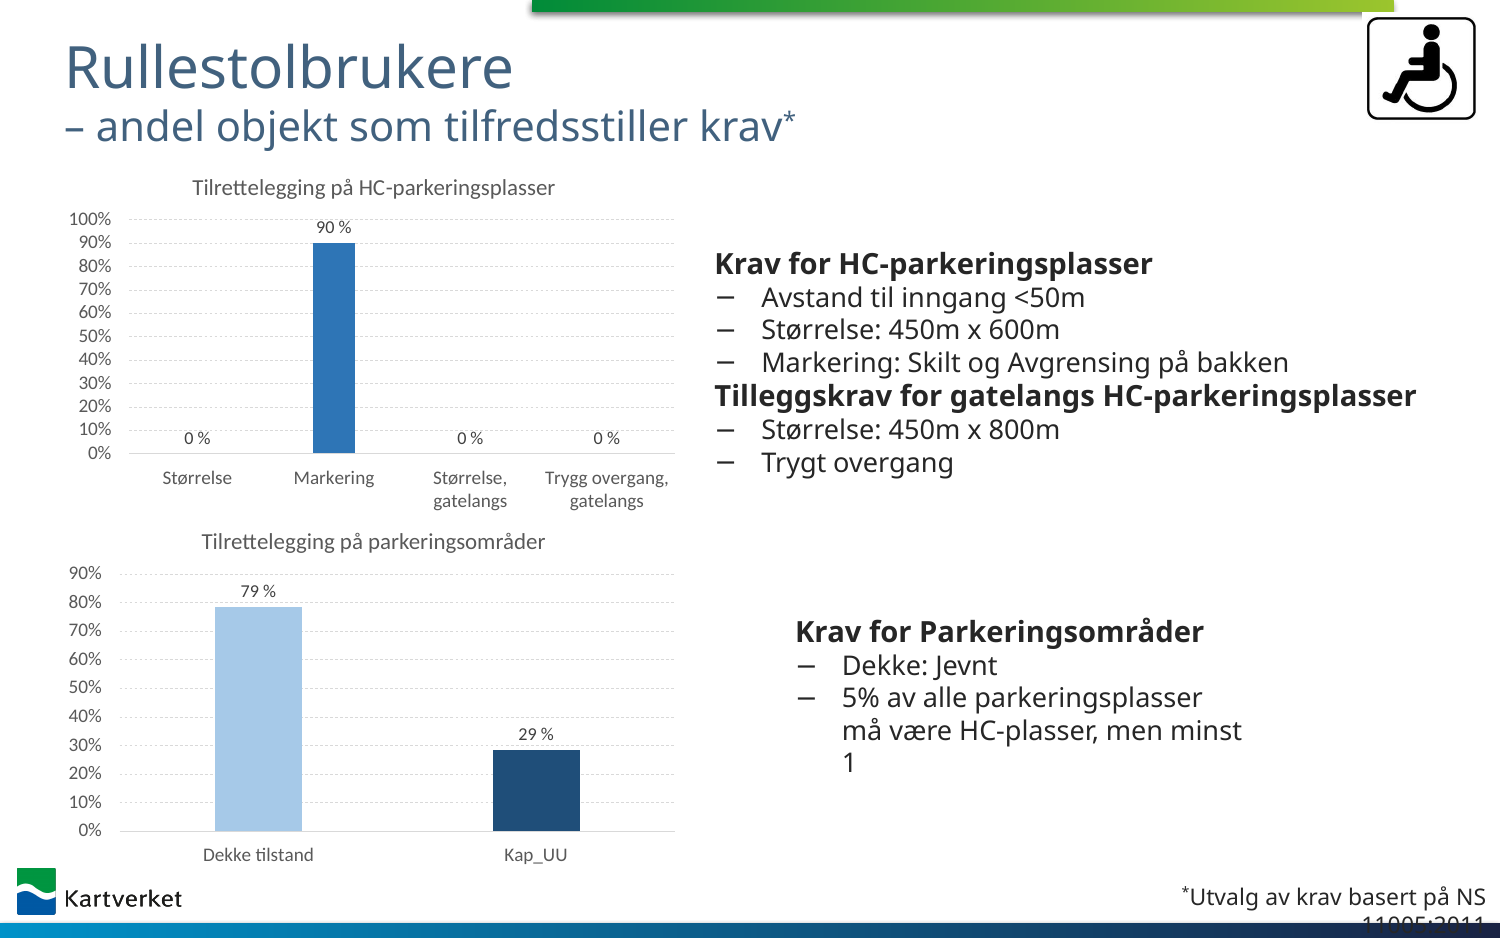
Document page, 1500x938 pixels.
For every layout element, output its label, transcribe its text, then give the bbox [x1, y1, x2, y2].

text_box Krav for HC-parkeringsplasser Avstand til inngang <50m Størrelse: 450m x 600m Markering: Skilt og Avgrensing på bakken Tilleggskrav for gatelangs HC-parkeringsplasser Størrelse: 450m x 800m Trygt overgang [699, 237, 1433, 485]
picture [62, 166, 686, 519]
picture [62, 520, 686, 874]
text_box *Utvalg av krav basert på NS 11005:2011 [1068, 873, 1500, 938]
text_box Krav for Parkeringsområder Dekke: Jevnt 5% av alle parkeringsplasser må være HC-plasser, men minst 1 [780, 605, 1261, 786]
text_box Rullestolbrukere – andel objekt som tilfredsstiller krav* [49, 25, 1431, 158]
picture [1362, 12, 1481, 126]
